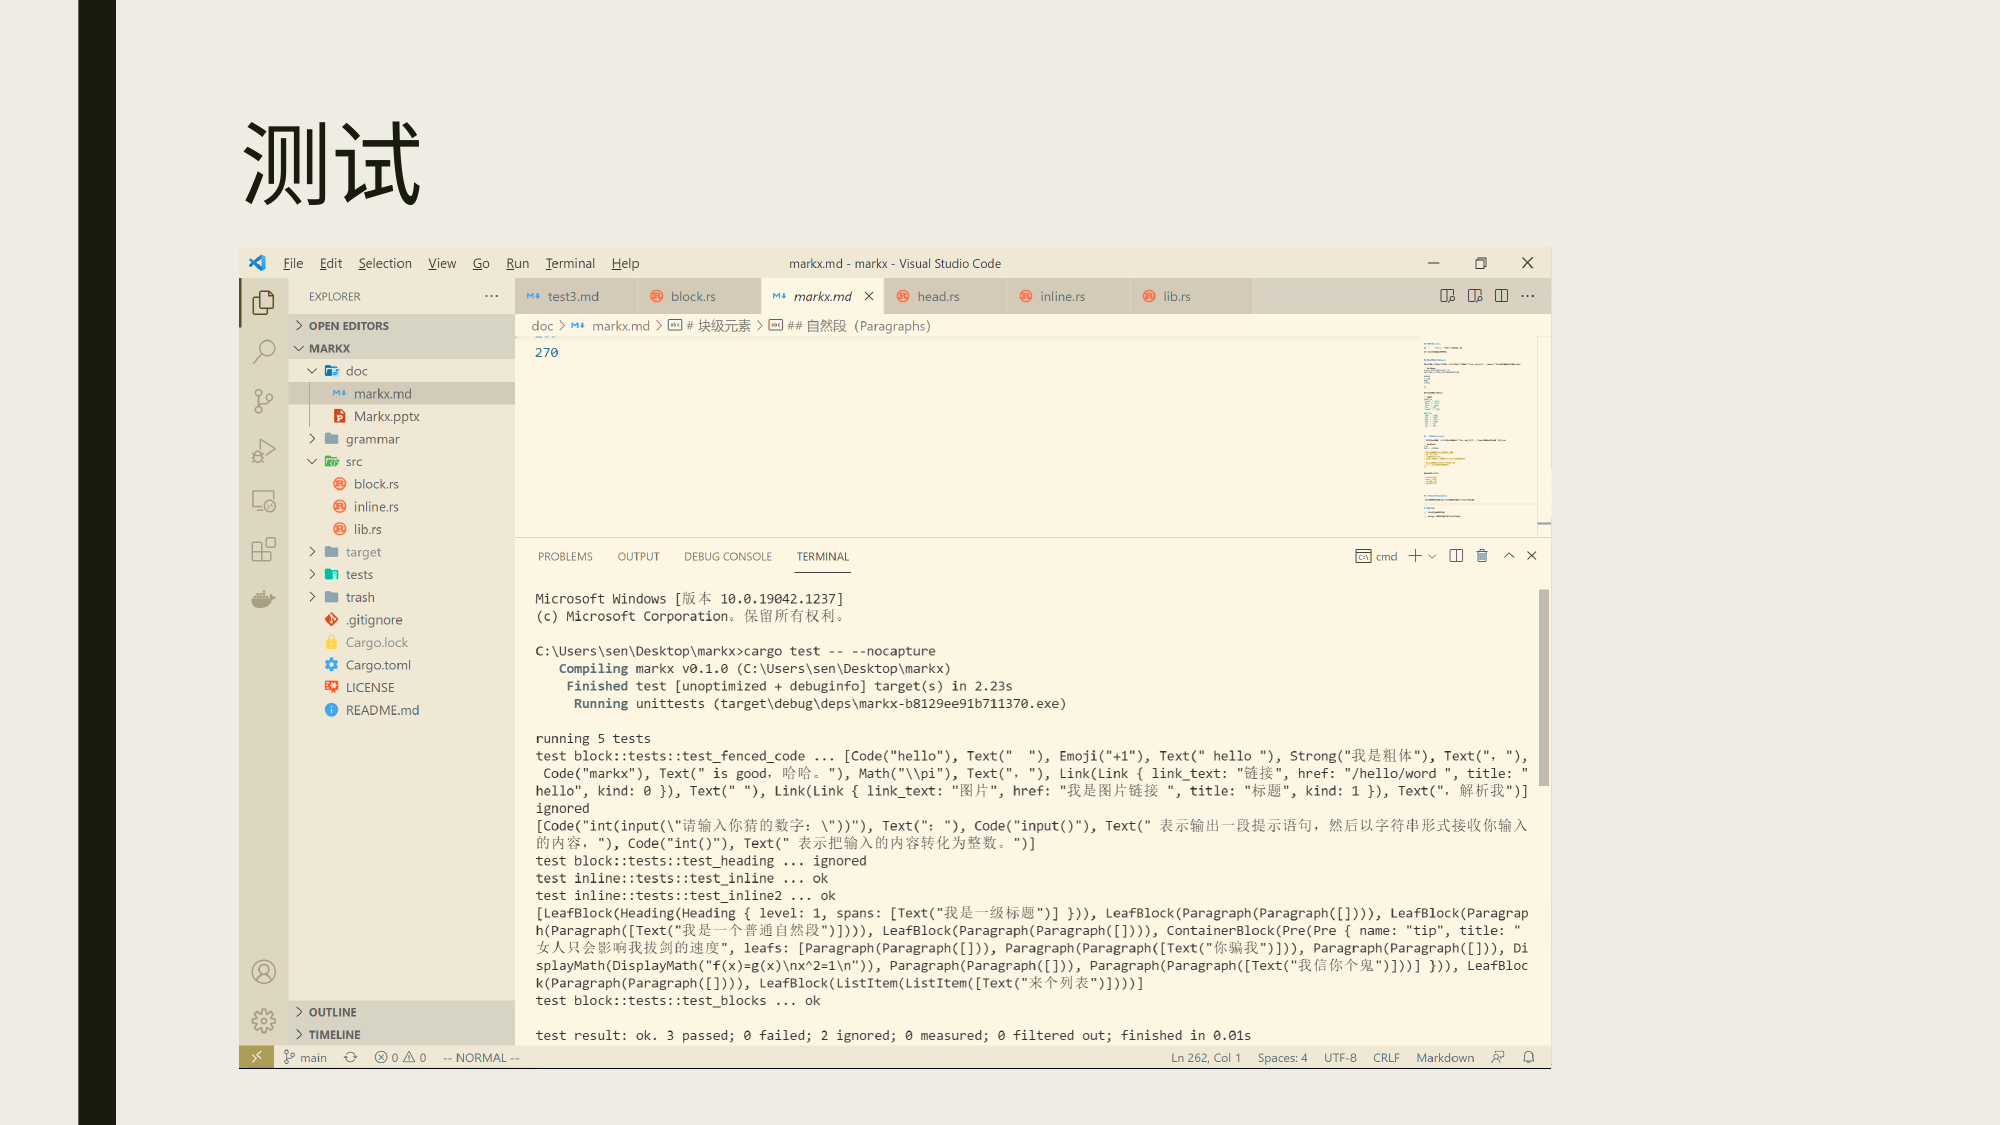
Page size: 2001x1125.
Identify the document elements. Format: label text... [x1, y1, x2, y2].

title 测试 [225, 112, 1800, 357]
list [239, 247, 1552, 1069]
